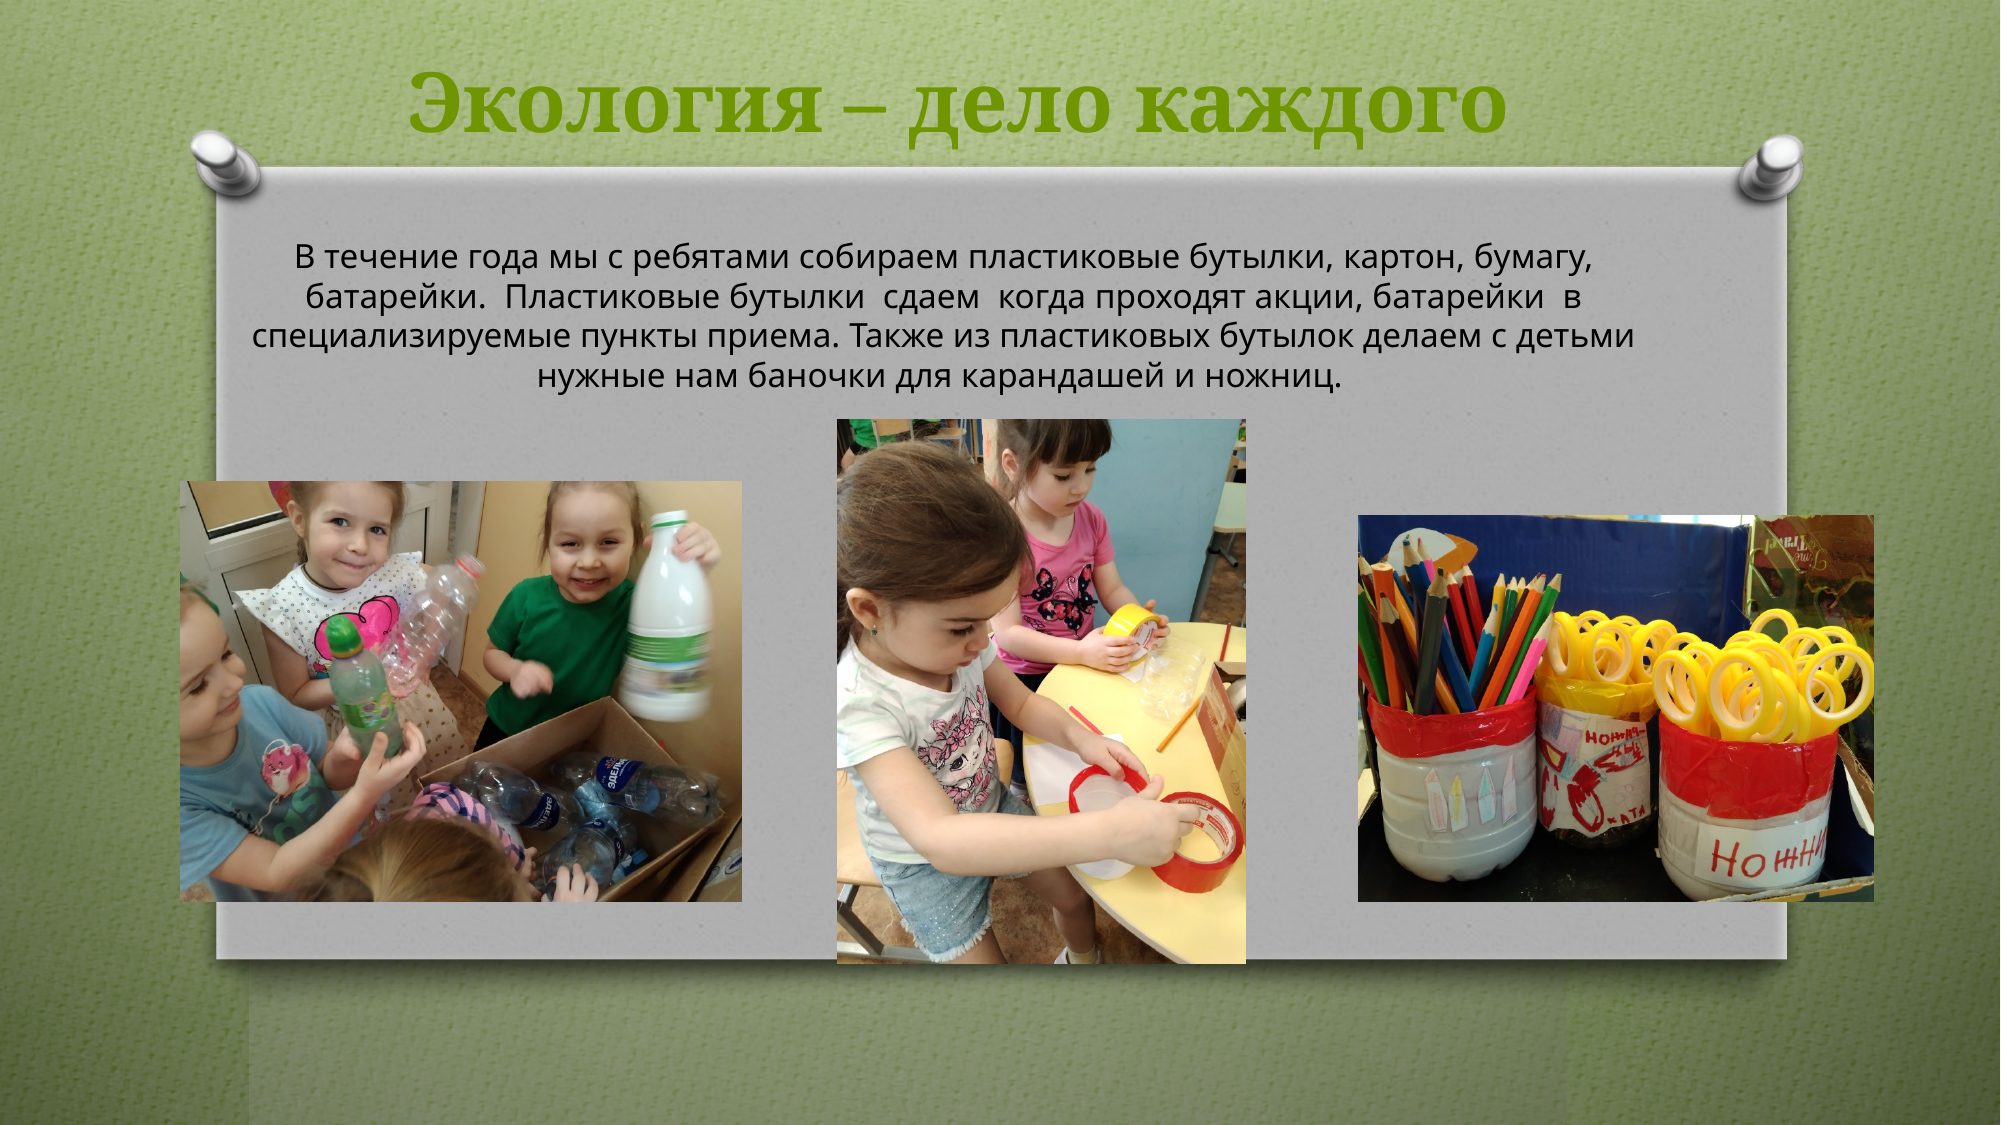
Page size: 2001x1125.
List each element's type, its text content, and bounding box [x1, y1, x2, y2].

title Экология – дело каждого [379, 22, 1538, 157]
picture [1357, 514, 1874, 903]
picture [180, 481, 742, 903]
picture [837, 419, 1246, 965]
subtitle В течение года мы с ребятами собираем пластиковые бутылки, картон, бумагу, батарейки. Пластиковые бутылки сдаем когда проходят акции, батарейки в специализируемые пункты приема. Также из пластиковых бутылок делаем с детьми нужные нам баночки для карандашей и ножниц. [217, 227, 1672, 472]
picture [155, 94, 305, 227]
picture [1707, 104, 1854, 235]
